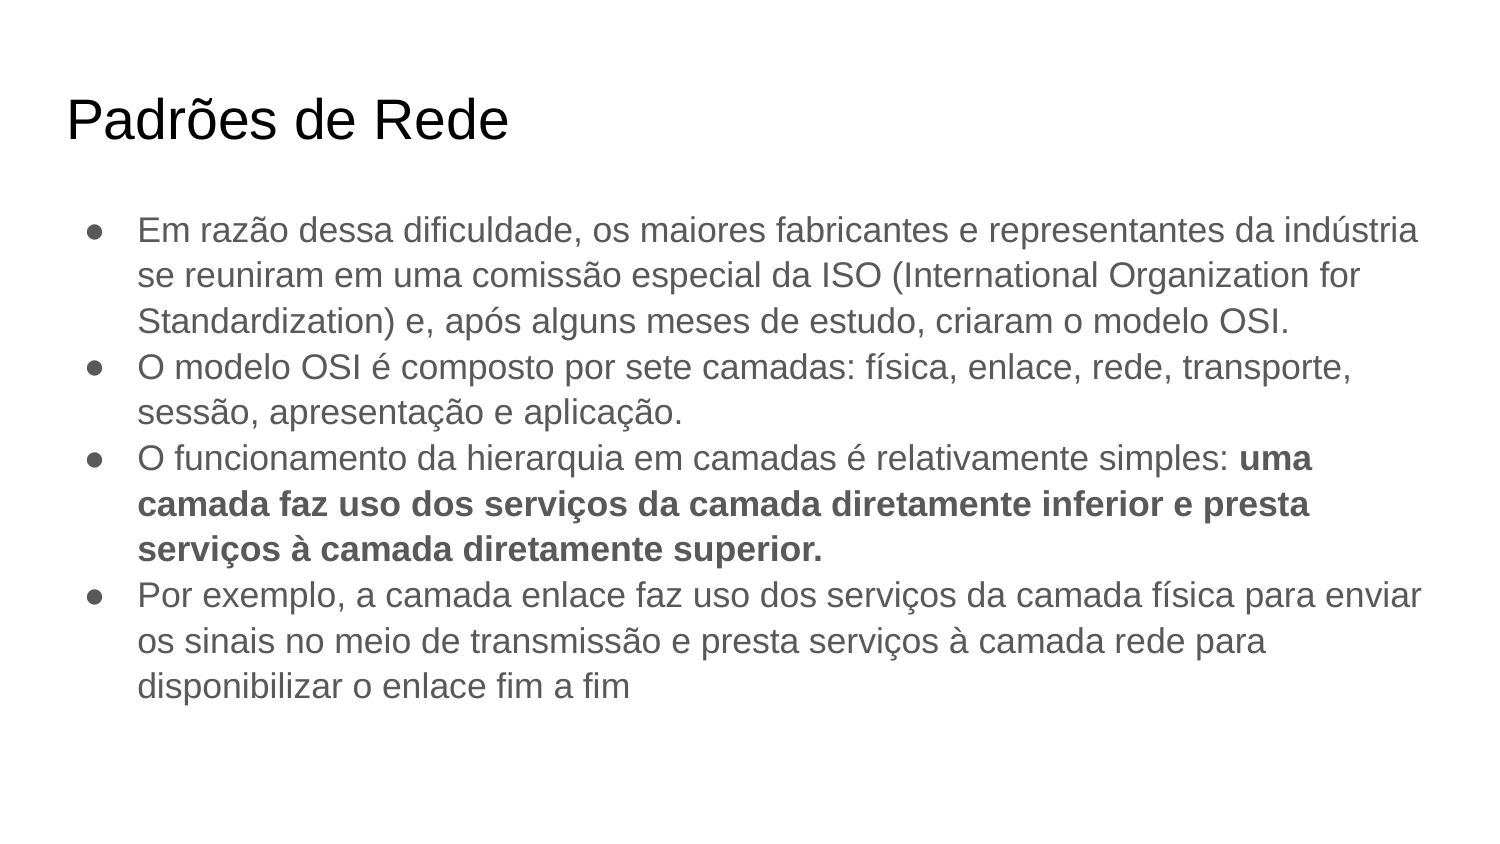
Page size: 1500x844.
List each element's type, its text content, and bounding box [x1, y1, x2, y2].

list Em razão dessa dificuldade, os maiores fabricantes e representantes da indústria se reuniram em uma comissão especial da ISO (International Organization for Standardization) e, após alguns meses de estudo, criaram o modelo OSI. O modelo OSI é composto por sete camadas: física, enlace, rede, transporte, sessão, apresentação e aplicação. O funcionamento da hierarquia em camadas é relativamente simples: uma camada faz uso dos serviços da camada diretamente inferior e presta serviços à camada diretamente superior. Por exemplo, a camada enlace faz uso dos serviços da camada física para enviar os sinais no meio de transmissão e presta serviços à camada rede para disponibilizar o enlace fim a fim [51, 189, 1449, 750]
title Padrões de Rede [51, 72, 1449, 167]
